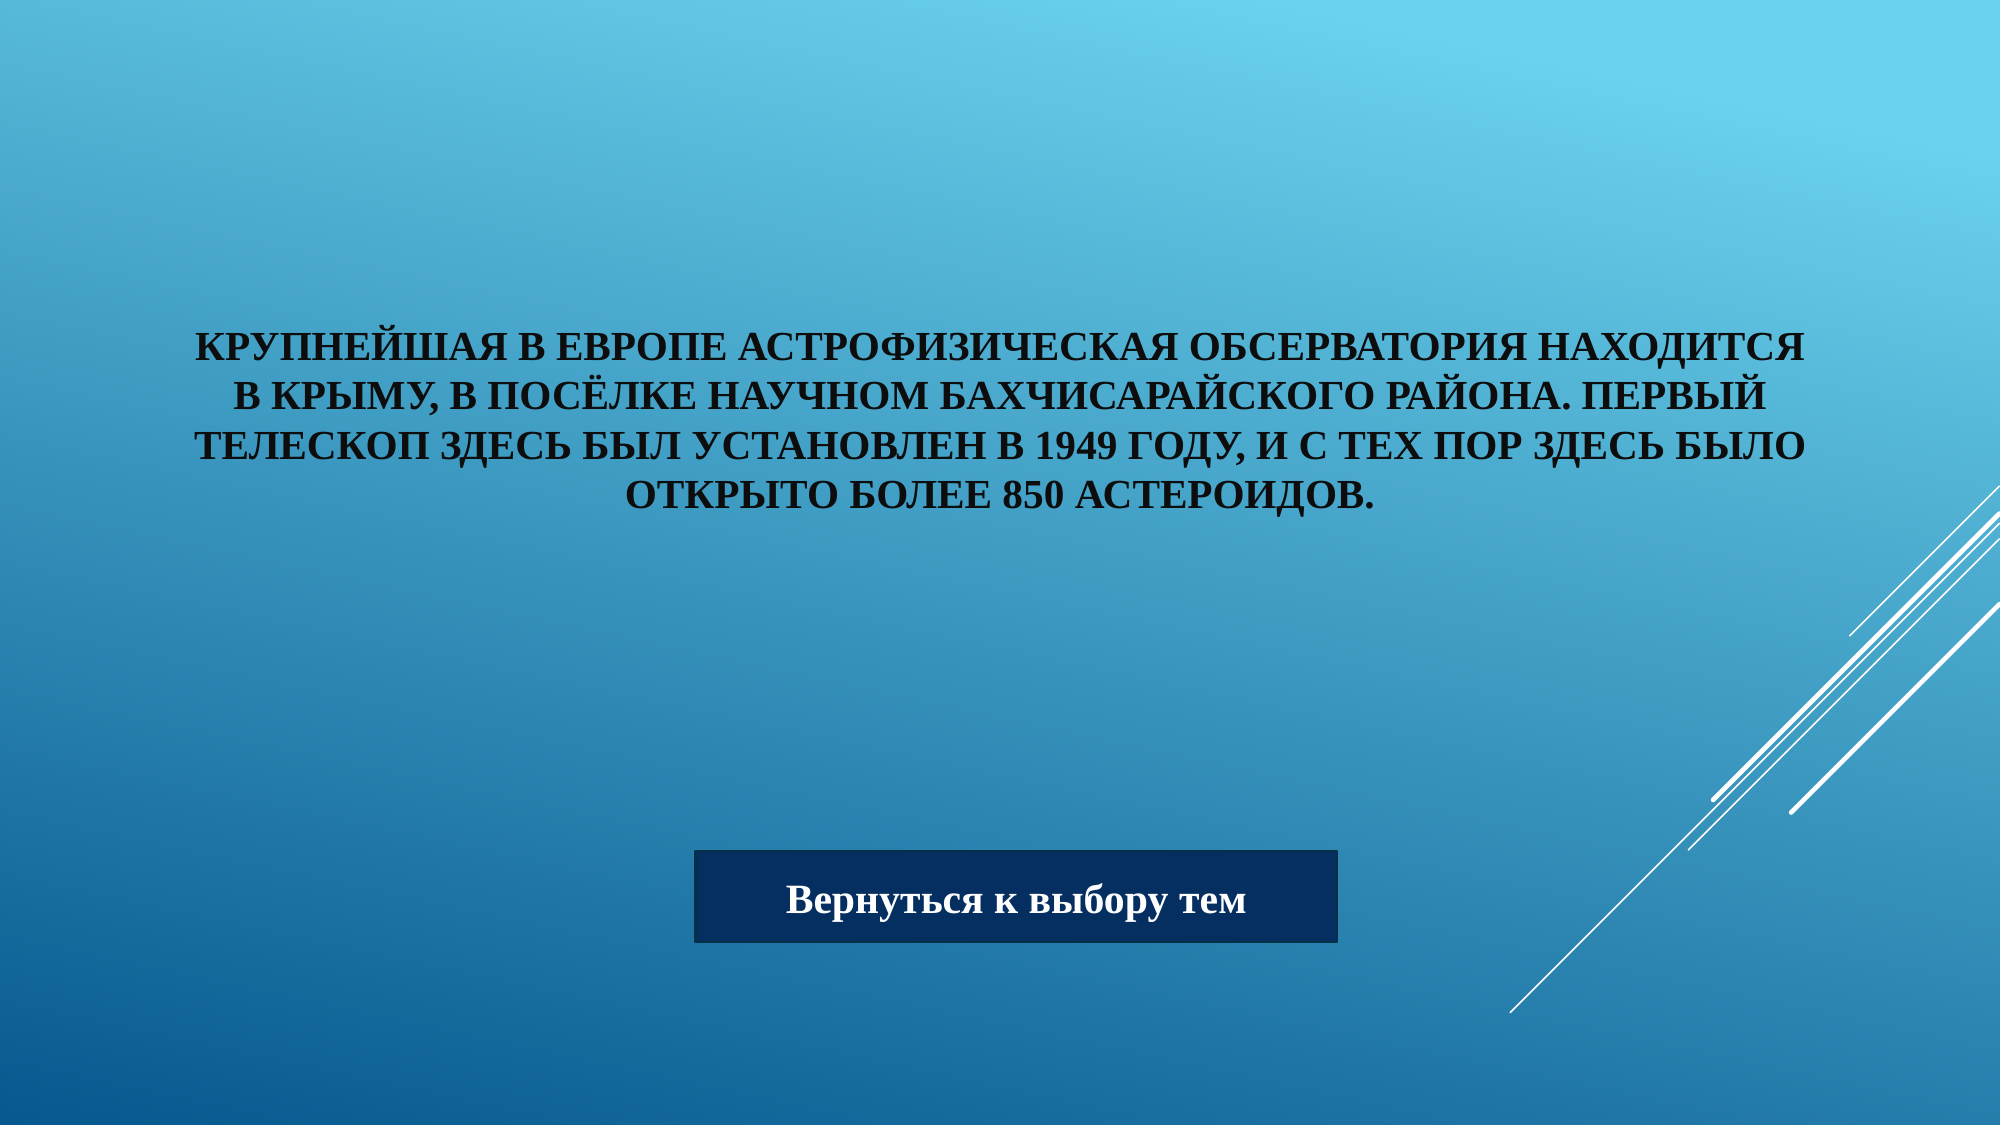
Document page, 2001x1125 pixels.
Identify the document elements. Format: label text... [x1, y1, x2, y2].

title Крупнейшая в Европе астрофизическая обсерватория находится в Крыму, в посёлке Научном Бахчисарайского района. Первый телескоп здесь был установлен в 1949 году, и с тех пор здесь было открыто более 850 астероидов. [167, 12, 1833, 824]
